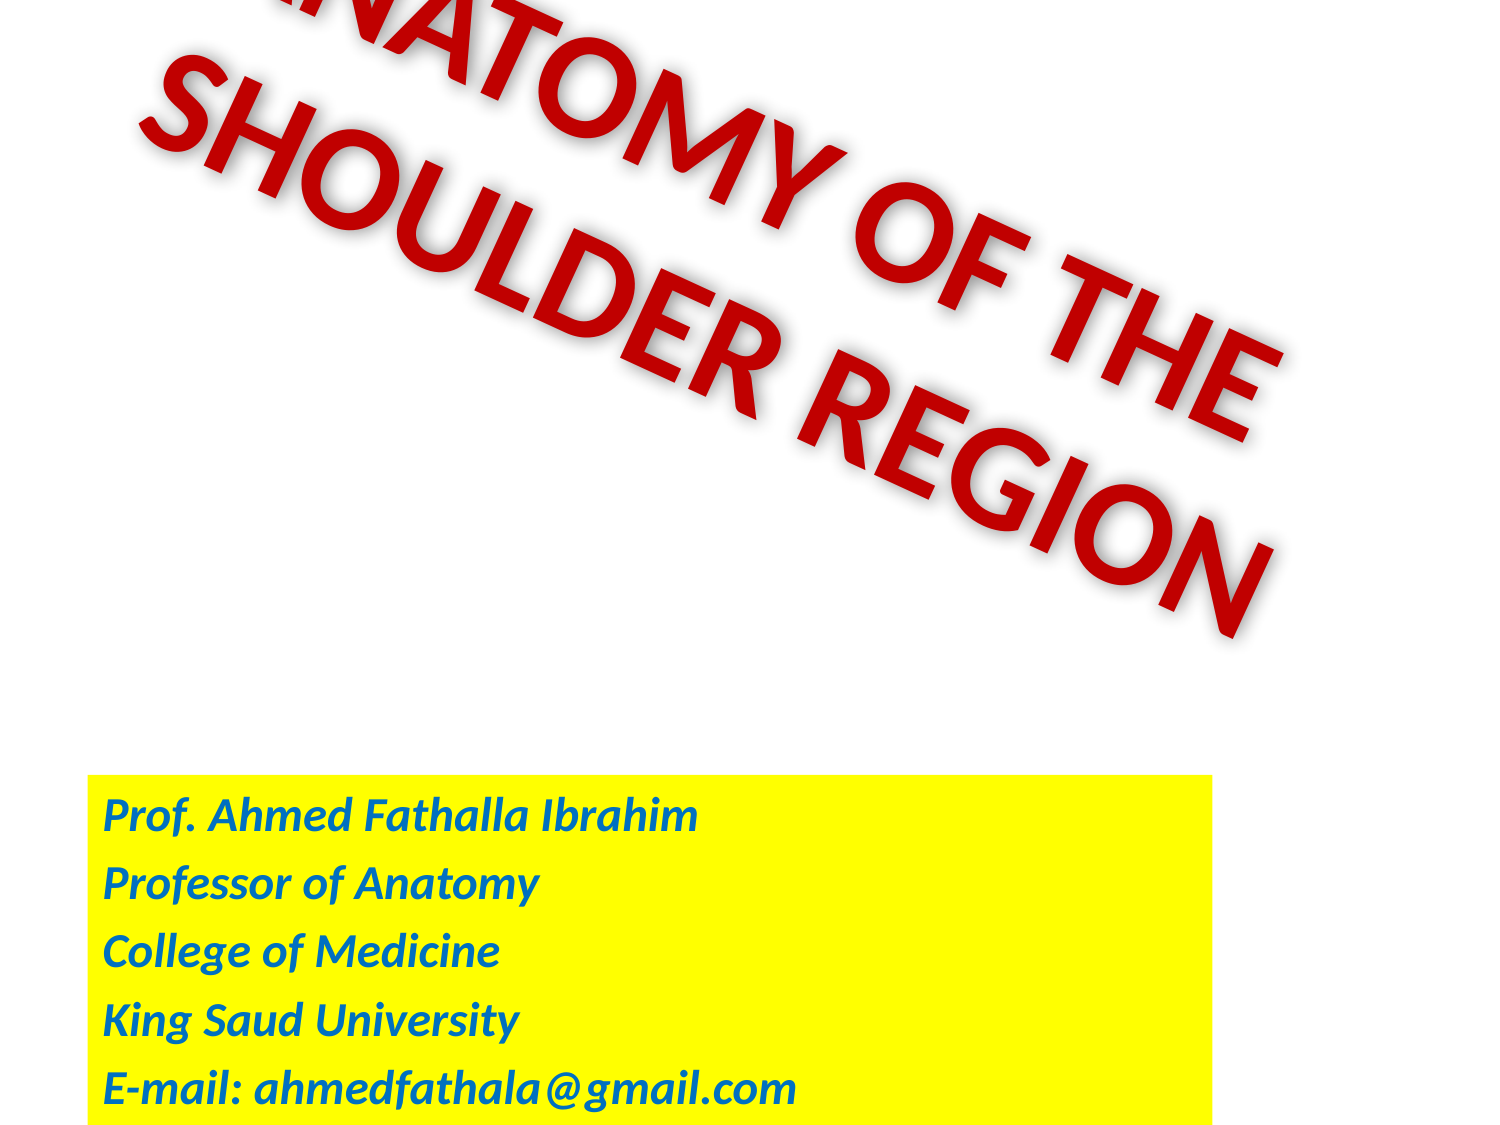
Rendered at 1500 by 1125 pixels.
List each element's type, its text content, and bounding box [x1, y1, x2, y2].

subtitle Prof. Ahmed Fathalla Ibrahim Professor of Anatomy College of Medicine King Saud University E-mail: ahmedfathala@gmail.com [87, 774, 1213, 1125]
title ANATOMY OF THE SHOULDER REGION [40, 0, 1435, 829]
